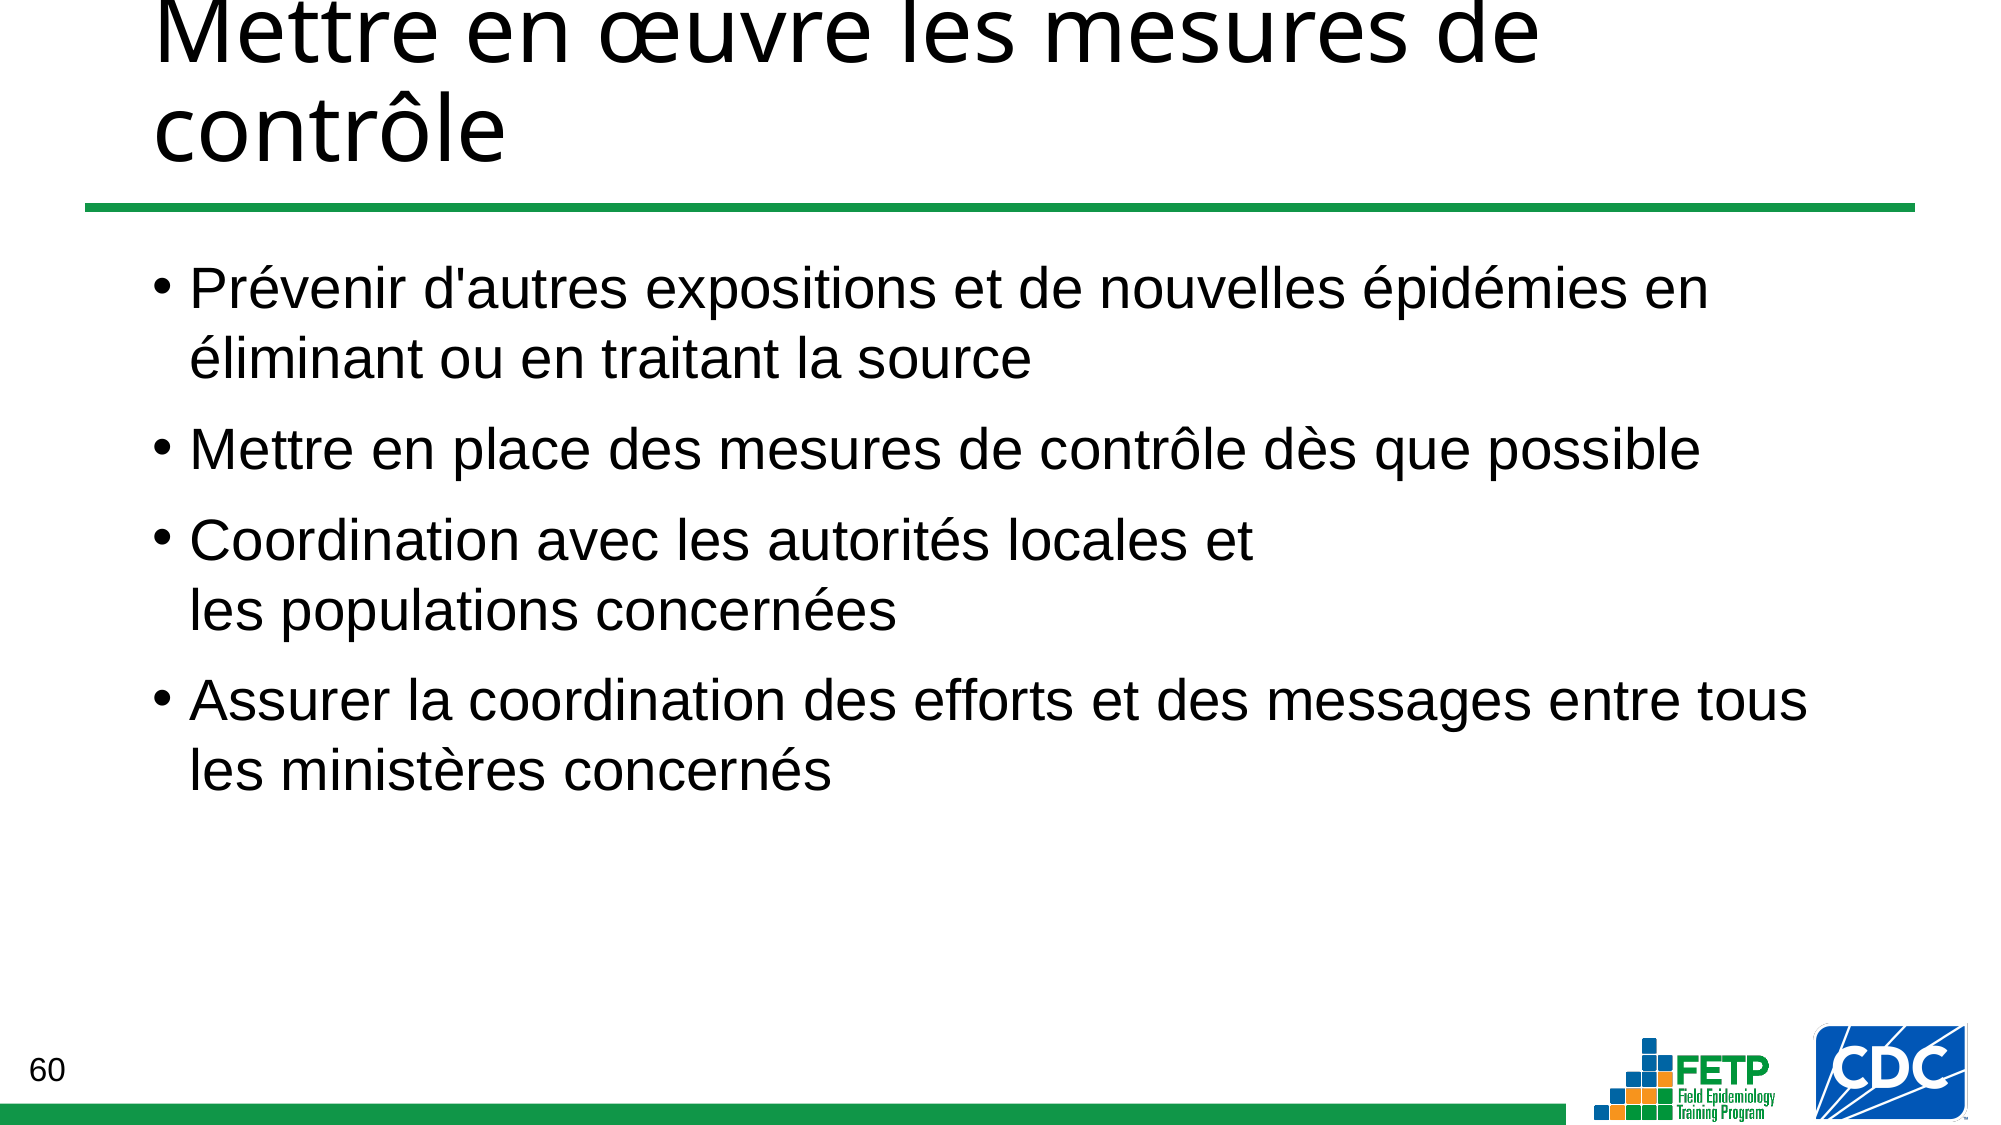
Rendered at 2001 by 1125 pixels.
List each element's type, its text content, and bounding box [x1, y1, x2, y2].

picture [1813, 1023, 1968, 1122]
text_box Mettre en œuvre les mesures de contrôle [137, 46, 1863, 189]
picture [1594, 1038, 1775, 1122]
list Prévenir d'autres expositions et de nouvelles épidémies en éliminant ou en traitant la source Mettre en place des mesures de contrôle dès que possible Coordination avec les autorités locales et les populations concernées Assurer la coordination des efforts et des messages entre tous les ministères concernés [137, 242, 1863, 1004]
